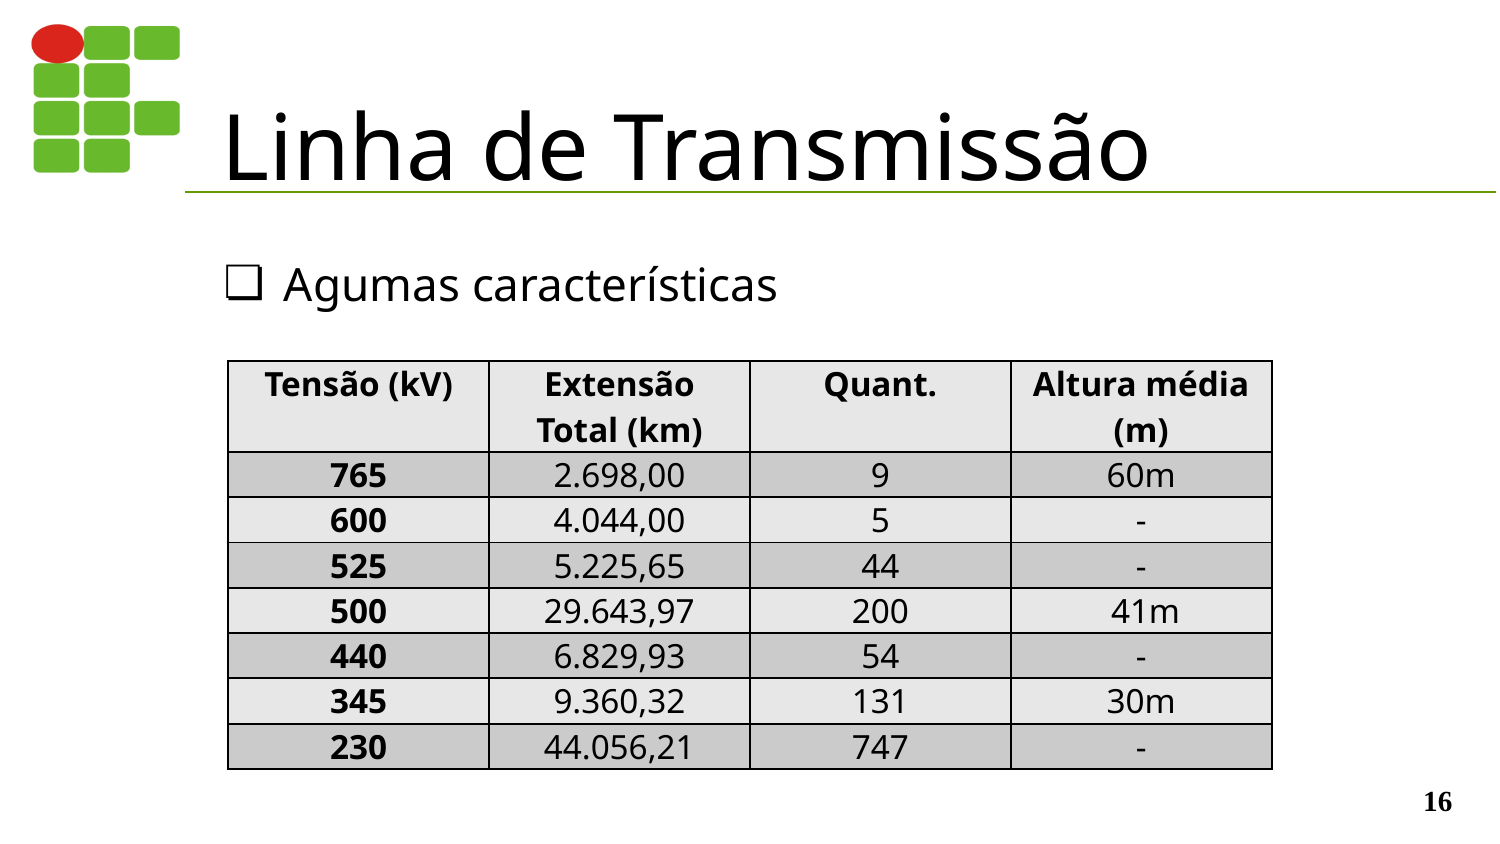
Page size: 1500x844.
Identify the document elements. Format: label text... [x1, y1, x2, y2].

table_cell 747 [751, 725, 1010, 768]
table_cell 440 [229, 634, 488, 677]
table_cell 765 [229, 453, 488, 496]
table_cell 131 [751, 679, 1010, 723]
table_cell 5.225,65 [490, 543, 749, 587]
table_cell 30m [1012, 679, 1271, 723]
table_header Quant. [751, 362, 1010, 451]
picture [29, 23, 182, 174]
table_cell 600 [229, 498, 488, 542]
table_cell 54 [751, 634, 1010, 677]
table_cell - [1012, 498, 1271, 542]
table_header Extensão Total (km) [490, 362, 749, 451]
table_cell 60m [1012, 453, 1271, 496]
table_cell - [1012, 543, 1271, 587]
table_cell 200 [751, 589, 1010, 632]
table_cell 345 [229, 679, 488, 723]
table_cell 4.044,00 [490, 498, 749, 542]
table_cell 2.698,00 [490, 453, 749, 496]
table_cell 5 [751, 498, 1010, 542]
text_box ‹#› [1155, 768, 1468, 825]
table_cell 9.360,32 [490, 679, 749, 723]
table_cell 230 [229, 725, 488, 768]
table_cell 525 [229, 543, 488, 587]
table_cell - [1012, 725, 1271, 768]
table_cell 44 [751, 543, 1010, 587]
table_header Tensão (kV) [229, 362, 488, 451]
table_cell 44.056,21 [490, 725, 749, 768]
title Linha de Transmissão [206, 26, 1468, 207]
table_cell 41m [1012, 589, 1271, 632]
table_cell 6.829,93 [490, 634, 749, 677]
table_header Altura média (m) [1012, 362, 1271, 451]
table_cell 29.643,97 [490, 589, 749, 632]
list Agumas características [193, 248, 1479, 315]
table_cell 9 [751, 453, 1010, 496]
table_cell - [1012, 634, 1271, 677]
table_cell 500 [229, 589, 488, 632]
